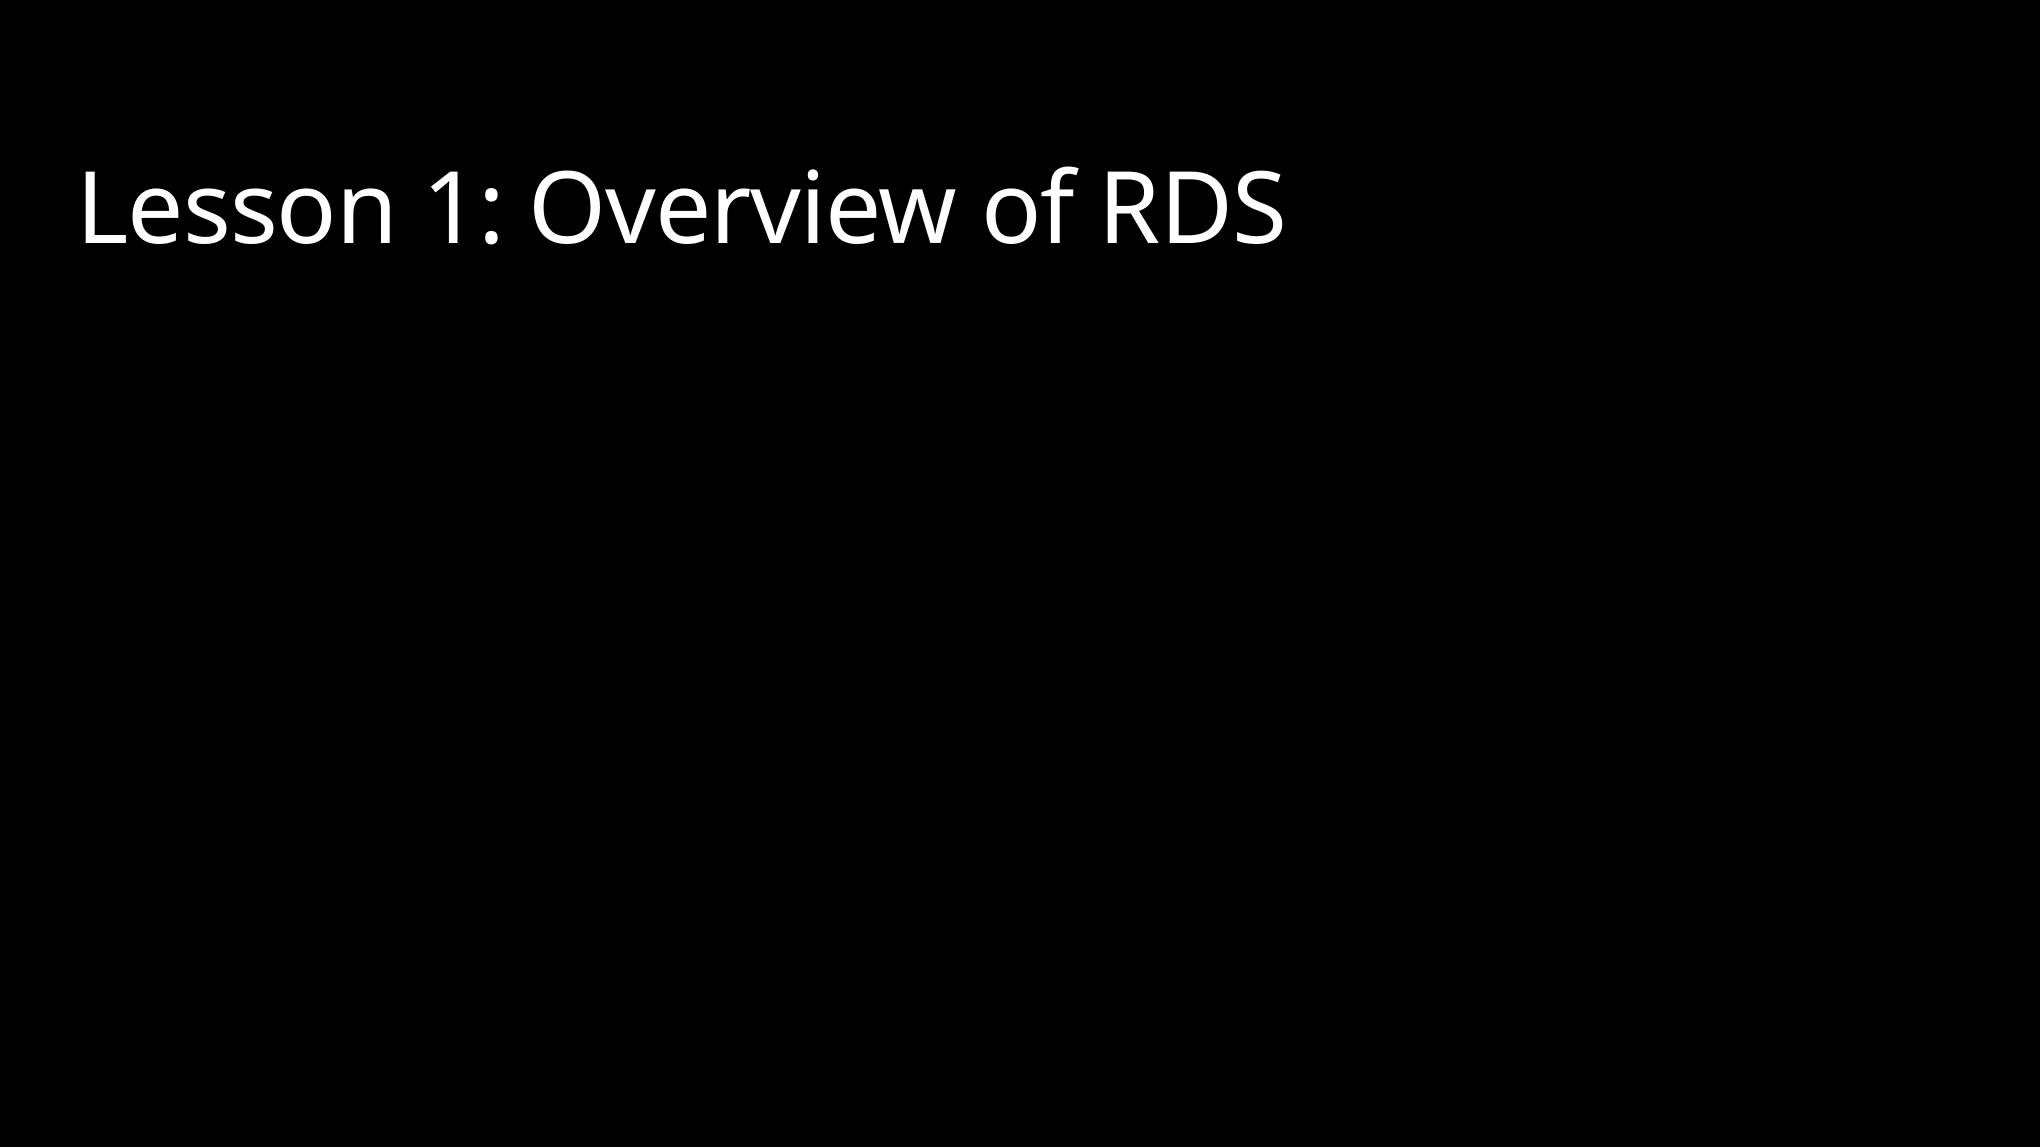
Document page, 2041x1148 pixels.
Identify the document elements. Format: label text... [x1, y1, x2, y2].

title Lesson 1: Overview of RDS [76, 157, 1324, 753]
